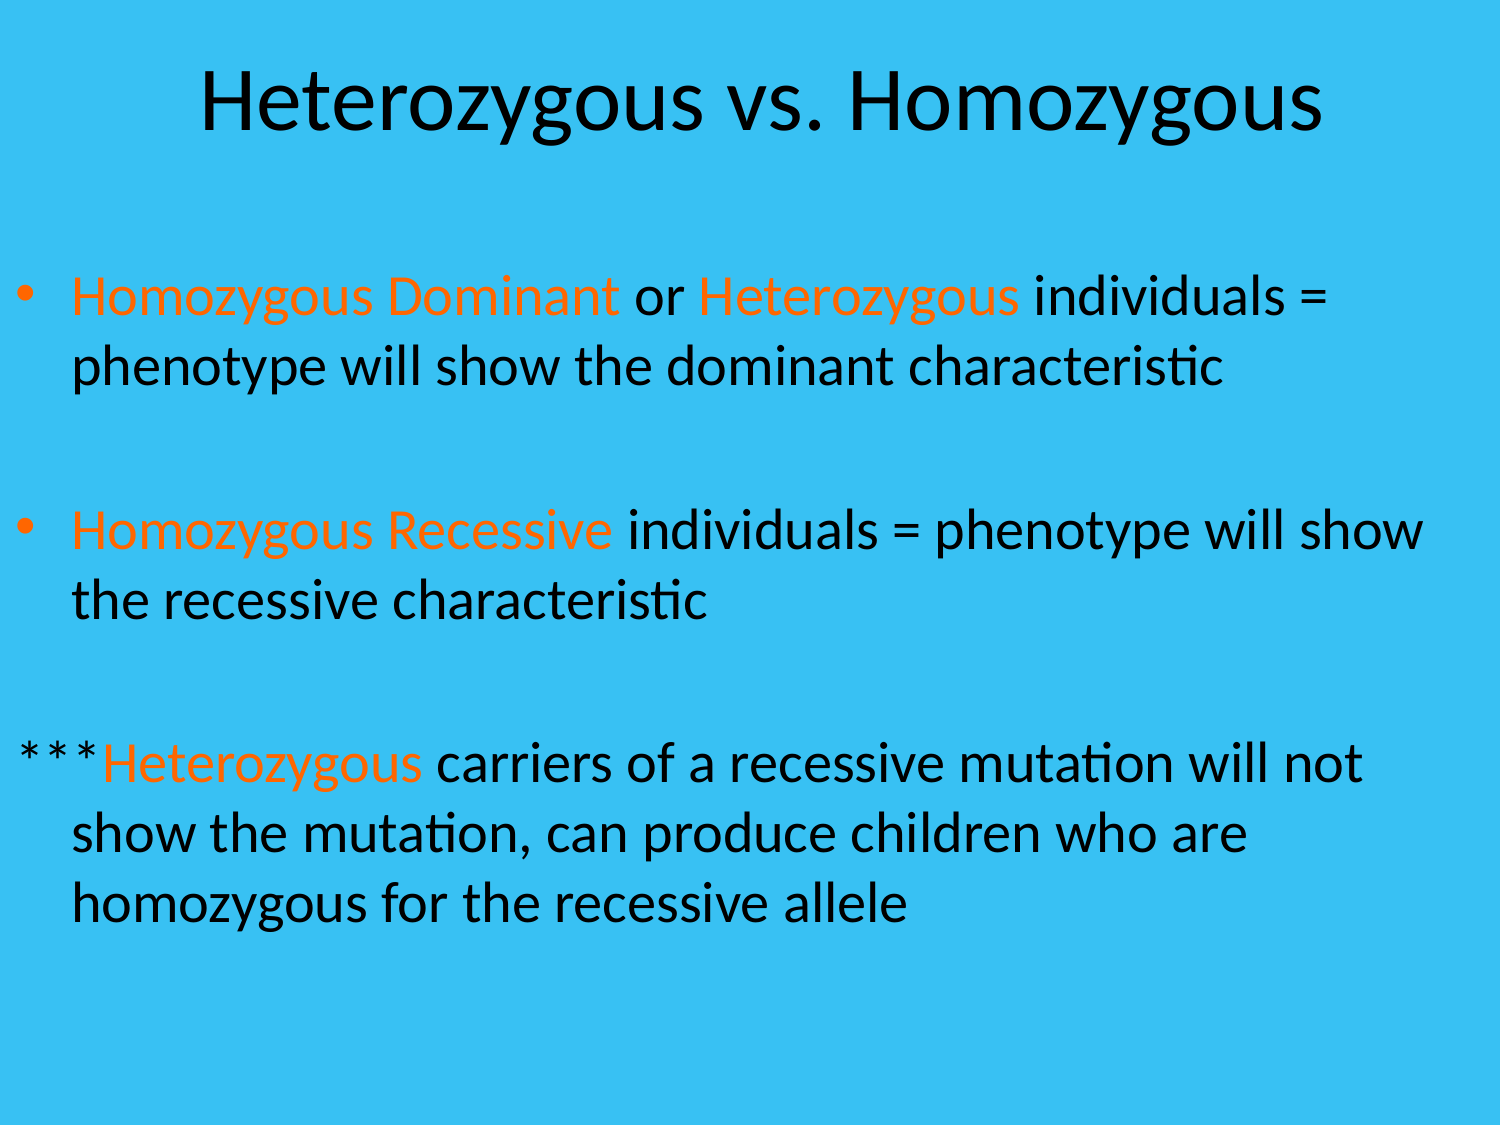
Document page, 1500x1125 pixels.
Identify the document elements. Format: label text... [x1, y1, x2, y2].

title Heterozygous vs. Homozygous [87, 0, 1438, 188]
list Homozygous Dominant or Heterozygous individuals = phenotype will show the dominant characteristic Homozygous Recessive individuals = phenotype will show the recessive characteristic ***Heterozygous carriers of a recessive mutation will not show the mutation, can produce children who are homozygous for the recessive allele [0, 249, 1500, 1125]
